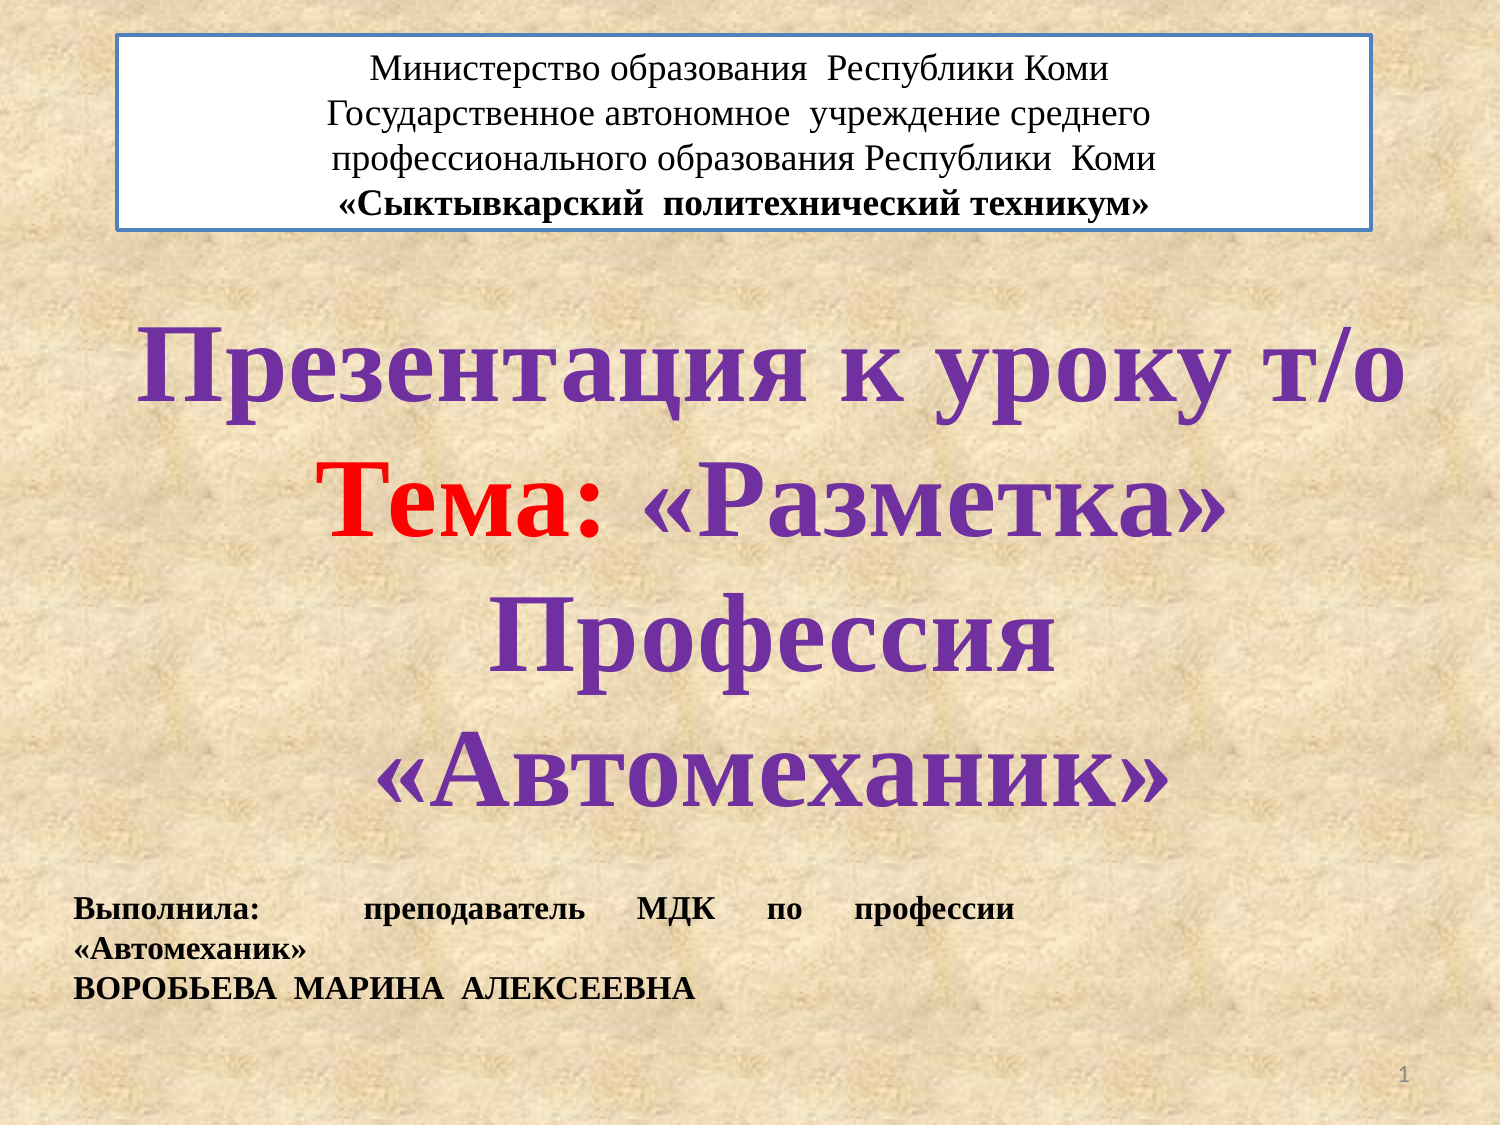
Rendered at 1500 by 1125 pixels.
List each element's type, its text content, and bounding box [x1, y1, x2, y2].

text_box Выполнила: преподаватель МДК по профессии «Автомеханик» ВОРОБЬЕВА МАРИНА АЛЕКСЕЕВНА [58, 878, 1032, 1014]
picture [0, 0, 1500, 1125]
text_box Министерство образования Республики Коми Государственное автономное учреждение среднего профессионального образования Республики Коми «Сыктывкарский политехнический техникум» [115, 33, 1373, 232]
slide_number 1 [1074, 1042, 1425, 1103]
text_box Презентация к уроку т/о Тема: «Разметка» Профессия «Автомеханик» [93, 281, 1454, 837]
